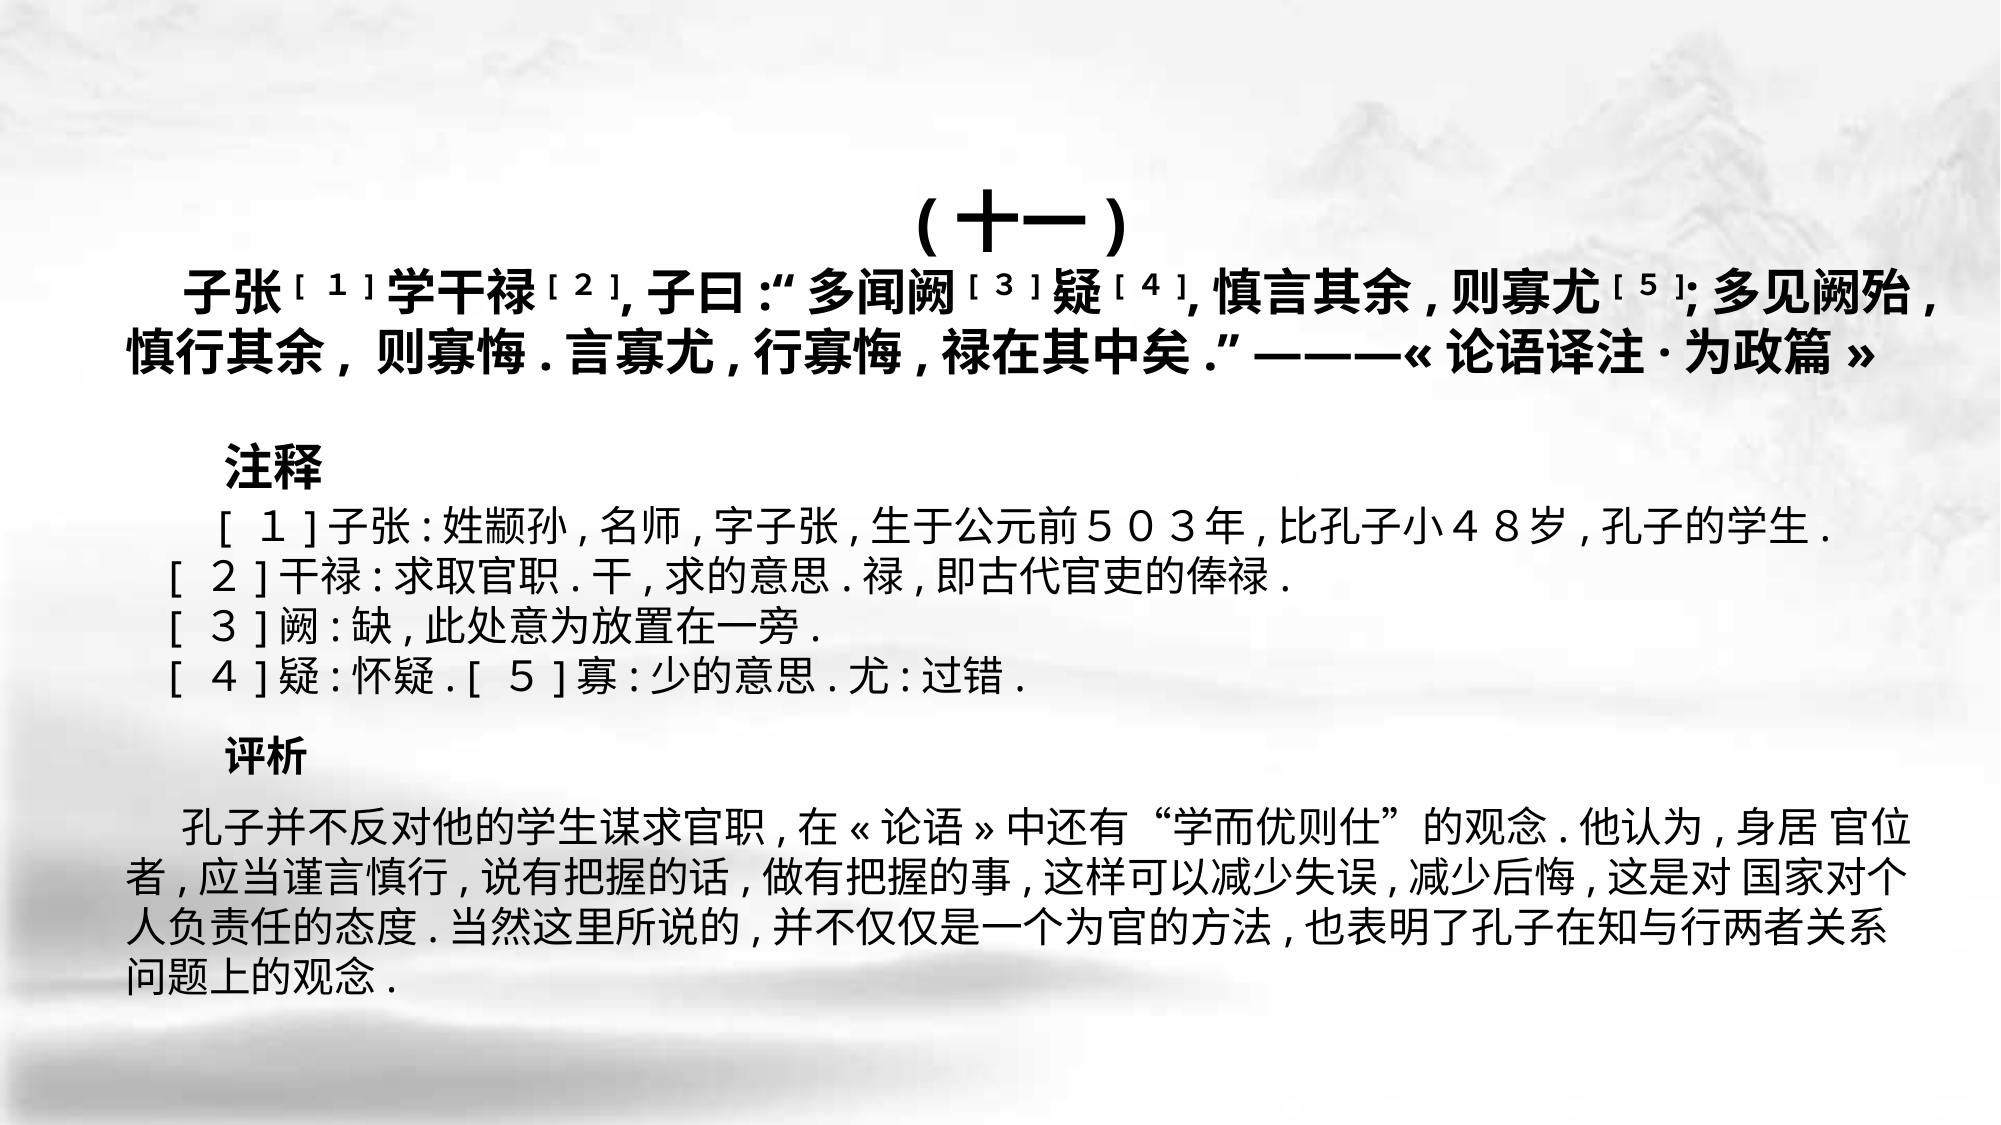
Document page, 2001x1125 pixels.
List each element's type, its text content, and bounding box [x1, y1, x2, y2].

text_box (十一) 子张[ １]学干禄[２],子曰:“多闻阙[３]疑[４],慎言其余,则寡尤[５];多见阙殆,慎行其余, 则寡悔.言寡尤,行寡悔,禄在其中矣.” ———«论语译注·为政篇» [ １]子张:姓颛孙,名师,字子张,生于公元前５０３年,比孔子小４８岁,孔子的学生. [ ２]干禄:求取官职.干,求的意思.禄,即古代官吏的俸禄. [ ３]阙:缺,此处意为放置在一旁. [ ４]疑:怀疑. [ ５]寡:少的意思.尤:过错. 孔子并不反对他的学生谋求官职,在«论语»中还有“学而优则仕”的观念.他认为,身居 官位者,应当谨言慎行,说有把握的话,做有把握的事,这样可以减少失误,减少后悔,这是对 国家对个人负责任的态度.当然这里所说的,并不仅仅是一个为官的方法,也表明了孔子在知与行两者关系问题上的观念. [110, 172, 1933, 1008]
text_box 注释 [208, 427, 339, 503]
picture [0, 0, 2001, 1125]
text_box 评析 [209, 721, 332, 787]
